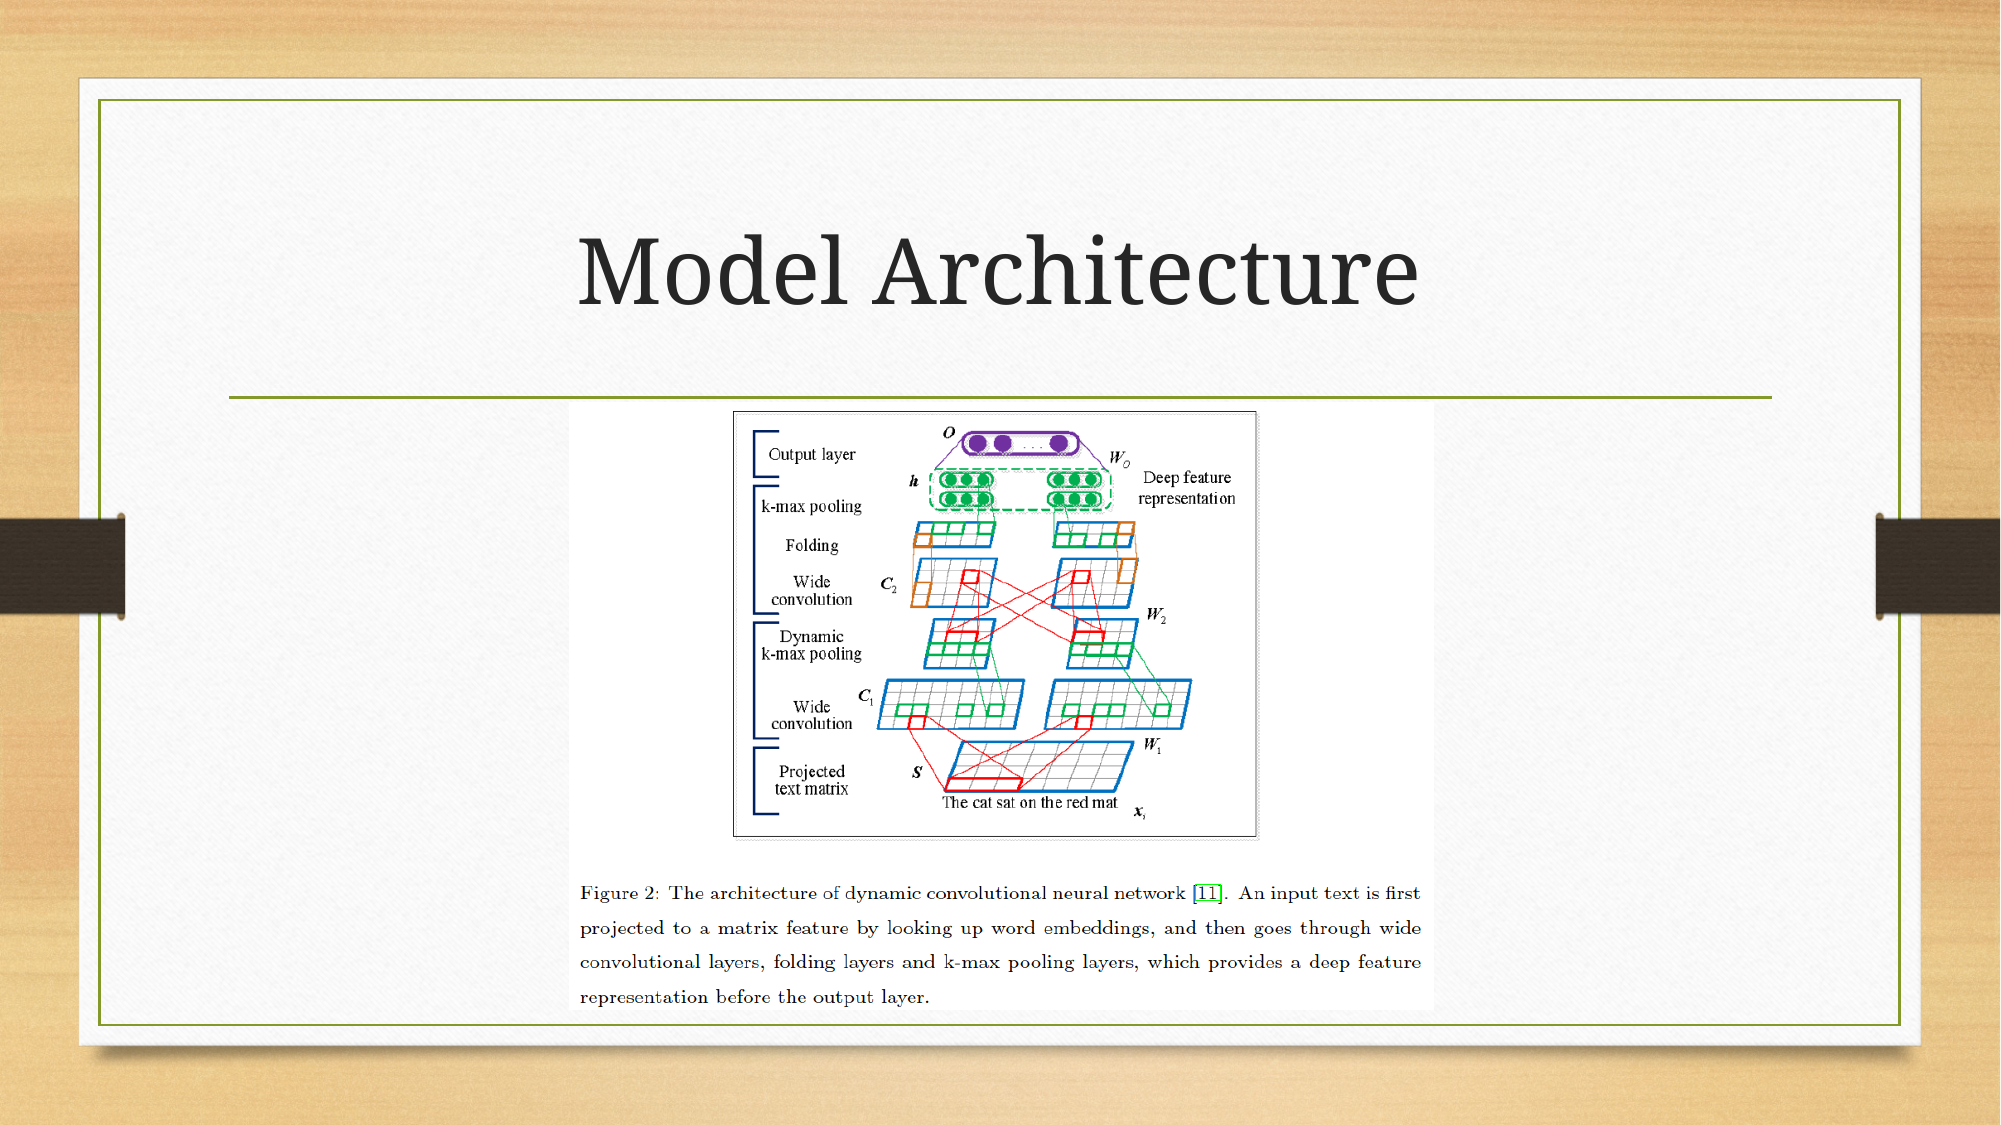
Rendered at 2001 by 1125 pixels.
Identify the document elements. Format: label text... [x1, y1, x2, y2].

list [569, 402, 1434, 1010]
picture [0, 0, 2001, 1125]
title Model Architecture [212, 161, 1788, 375]
